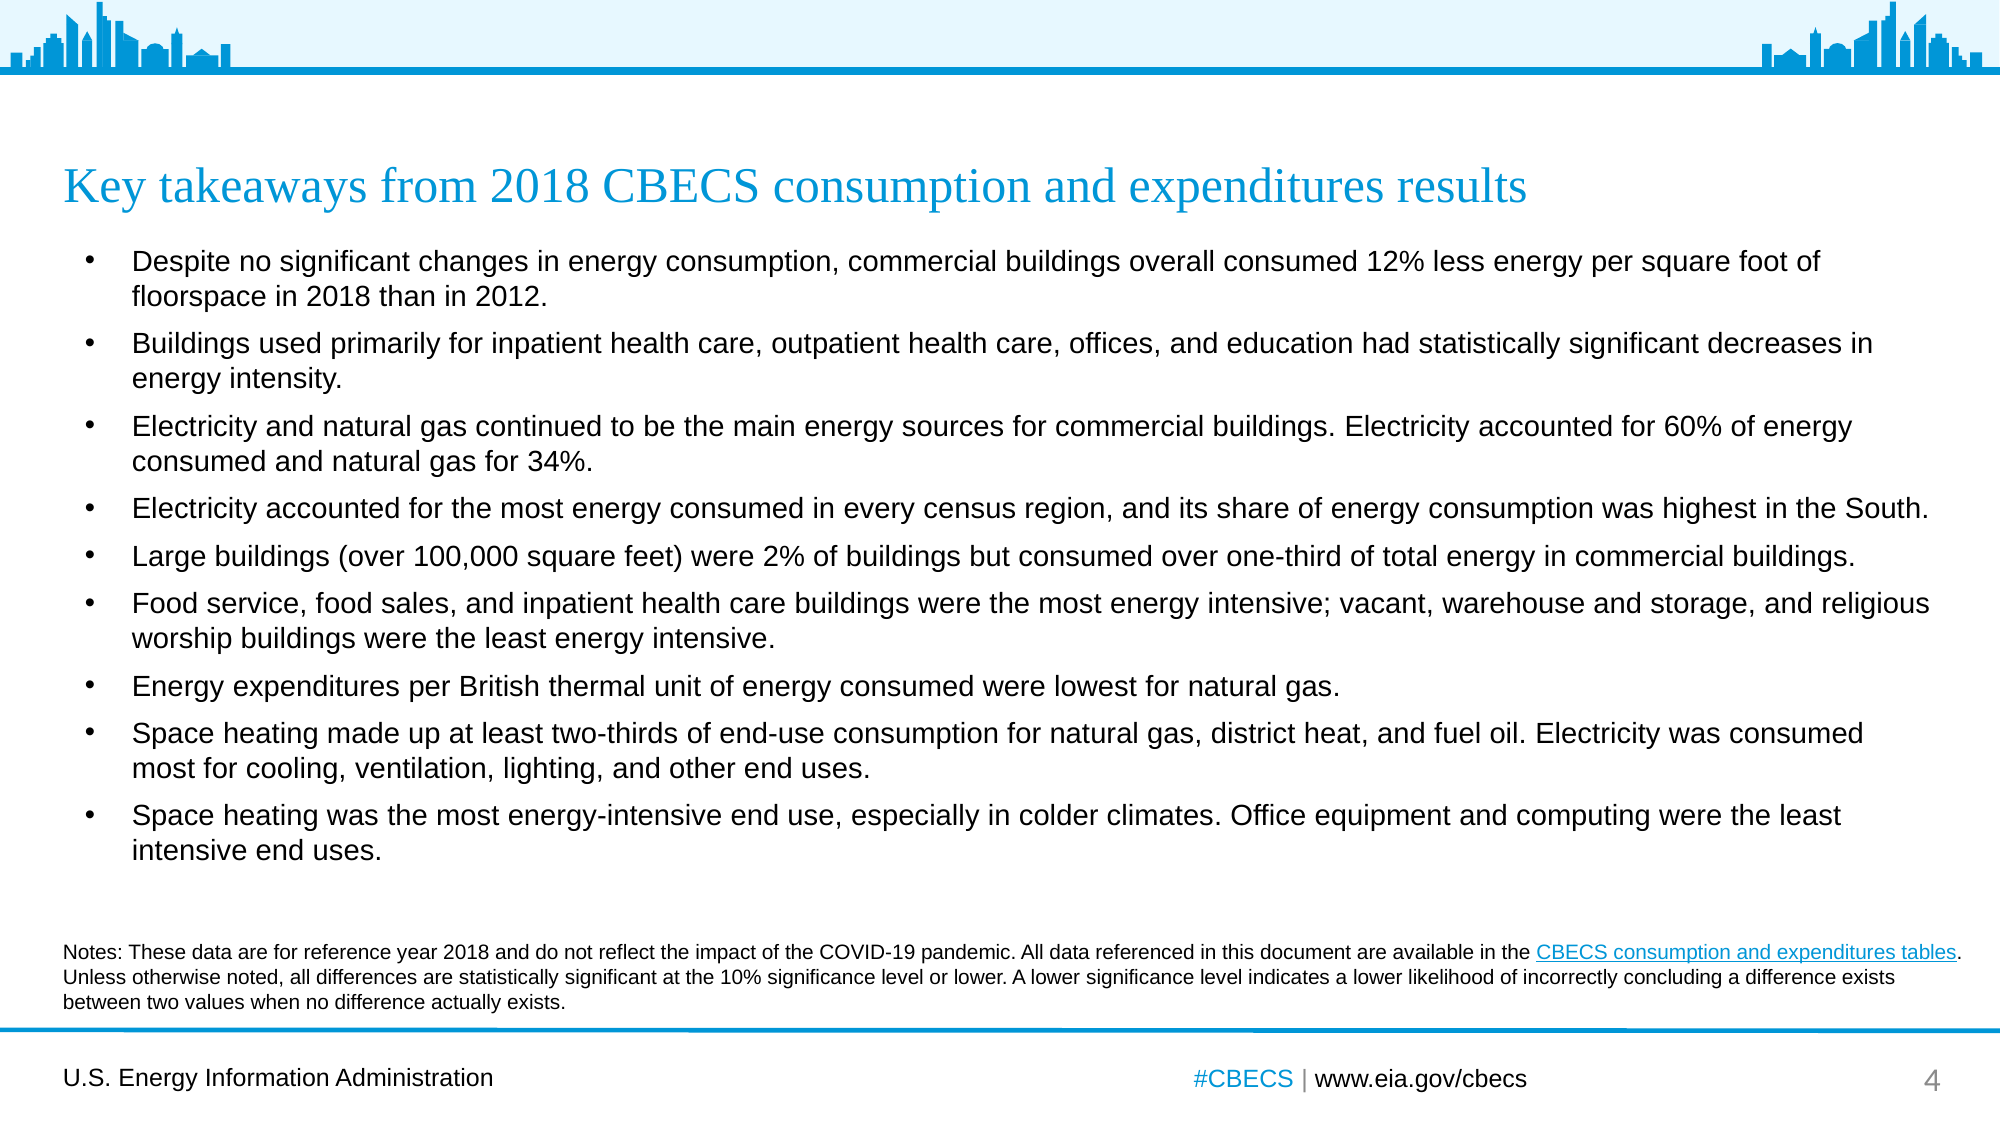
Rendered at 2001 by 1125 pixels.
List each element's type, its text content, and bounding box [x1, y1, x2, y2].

slide_number 4 [1886, 1048, 1978, 1109]
text_box Notes: These data are for reference year 2018 and do not reflect the impact of the COVID-19 pandemic. All data referenced in this document are available in the CBECS consumption and expenditures tables. Unless otherwise noted, all differences are statistically significant at the 10% significance level or lower. A lower significance level indicates a lower likelihood of incorrectly concluding a difference exists between two values when no difference actually exists. [48, 931, 1978, 1021]
title Key takeaways from 2018 CBECS consumption and expenditures results [48, 129, 1952, 220]
footer #CBECS | www.eia.gov/cbecs [1023, 1047, 1699, 1107]
text_box Despite no significant changes in energy consumption, commercial buildings overall consumed 12% less energy per square foot of floorspace in 2018 than in 2012. Buildings used primarily for inpatient health care, outpatient health care, offices, and education had statistically significant decreases in energy intensity. Electricity and natural gas continued to be the main energy sources for commercial buildings. Electricity accounted for 60% of energy consumed and natural gas for 34%. Electricity accounted for the most energy consumed in every census region, and its share of energy consumption was highest in the South. Large buildings (over 100,000 square feet) were 2% of buildings but consumed over one-third of total energy in commercial buildings. Food service, food sales, and inpatient health care buildings were the most energy intensive; vacant, warehouse and storage, and religious worship buildings were the least energy intensive. Energy expenditures per British thermal unit of energy consumed were lowest for natural gas. Space heating made up at least two-thirds of end-use consumption for natural gas, district heat, and fuel oil. Electricity was consumed most for cooling, ventilation, lighting, and other end uses. Space heating was the most energy-intensive end use, especially in colder climates. Office equipment and computing were the least intensive end uses. [70, 234, 1952, 874]
